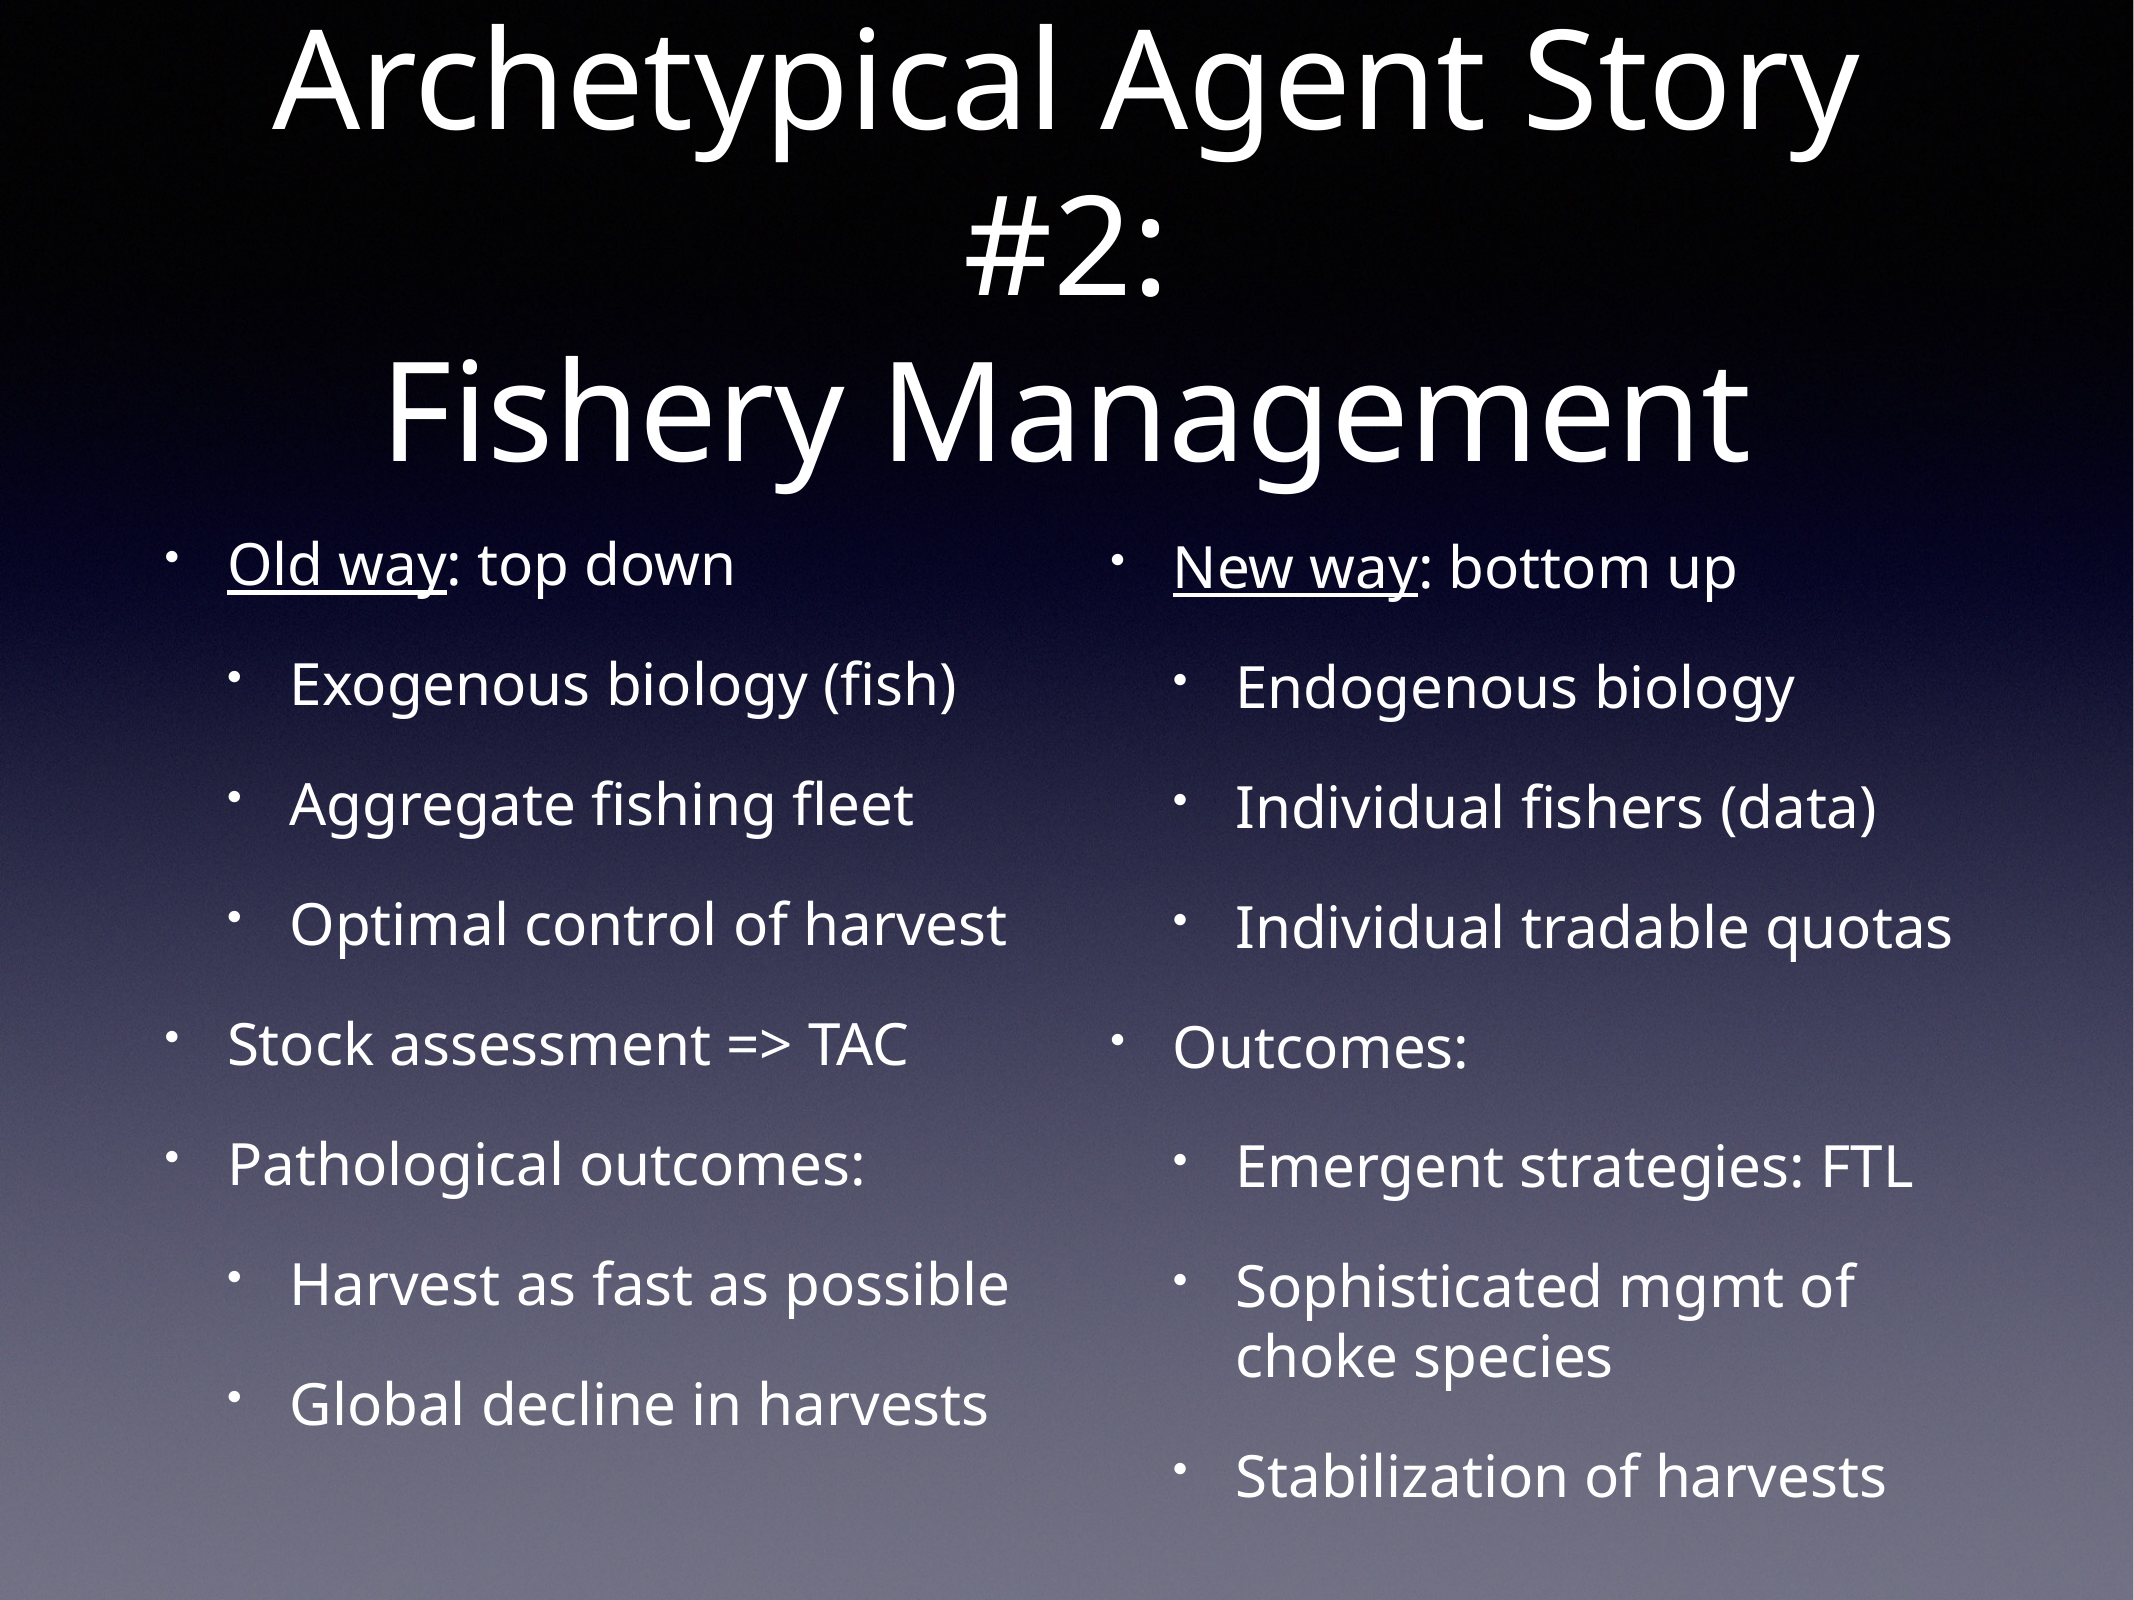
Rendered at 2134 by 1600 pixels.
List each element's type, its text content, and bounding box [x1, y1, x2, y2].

picture [0, 0, 2134, 1600]
text_box New way: bottom up Endogenous biology Individual fishers (data) Individual tradable quotas Outcomes: Emergent strategies: FTL Sophisticated mgmt of choke species Stabilization of harvests [1102, 504, 1978, 1536]
title Archetypical Agent Story #2: Fishery Management [155, 66, 1978, 416]
list Old way: top down Exogenous biology (fish) Aggregate fishing fleet Optimal control of harvest Stock assessment => TAC Pathological outcomes: Harvest as fast as possible Global decline in harvests [155, 466, 1032, 1499]
